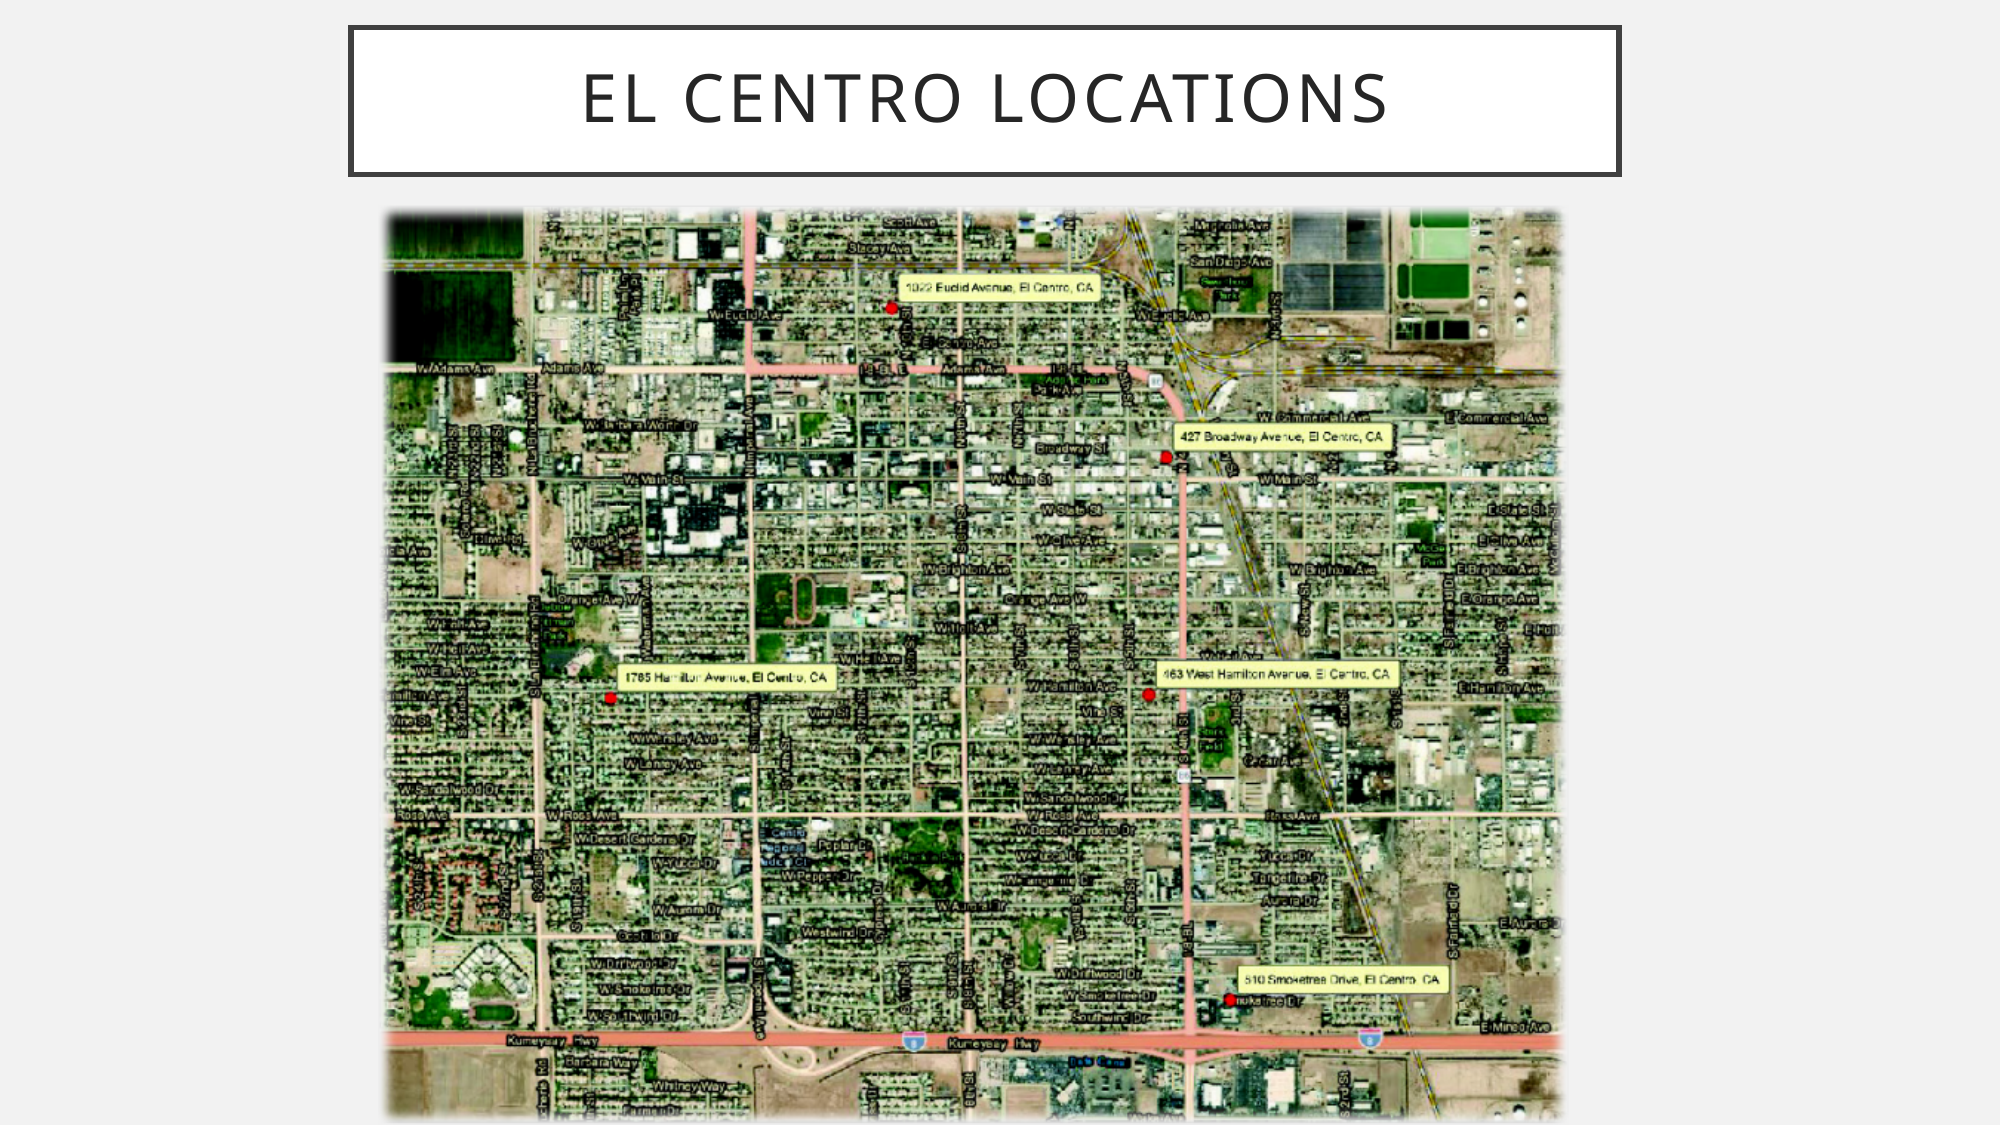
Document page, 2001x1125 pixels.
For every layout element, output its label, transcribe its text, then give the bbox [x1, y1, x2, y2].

picture [378, 204, 1569, 1125]
title El Centro Locations [348, 25, 1622, 177]
